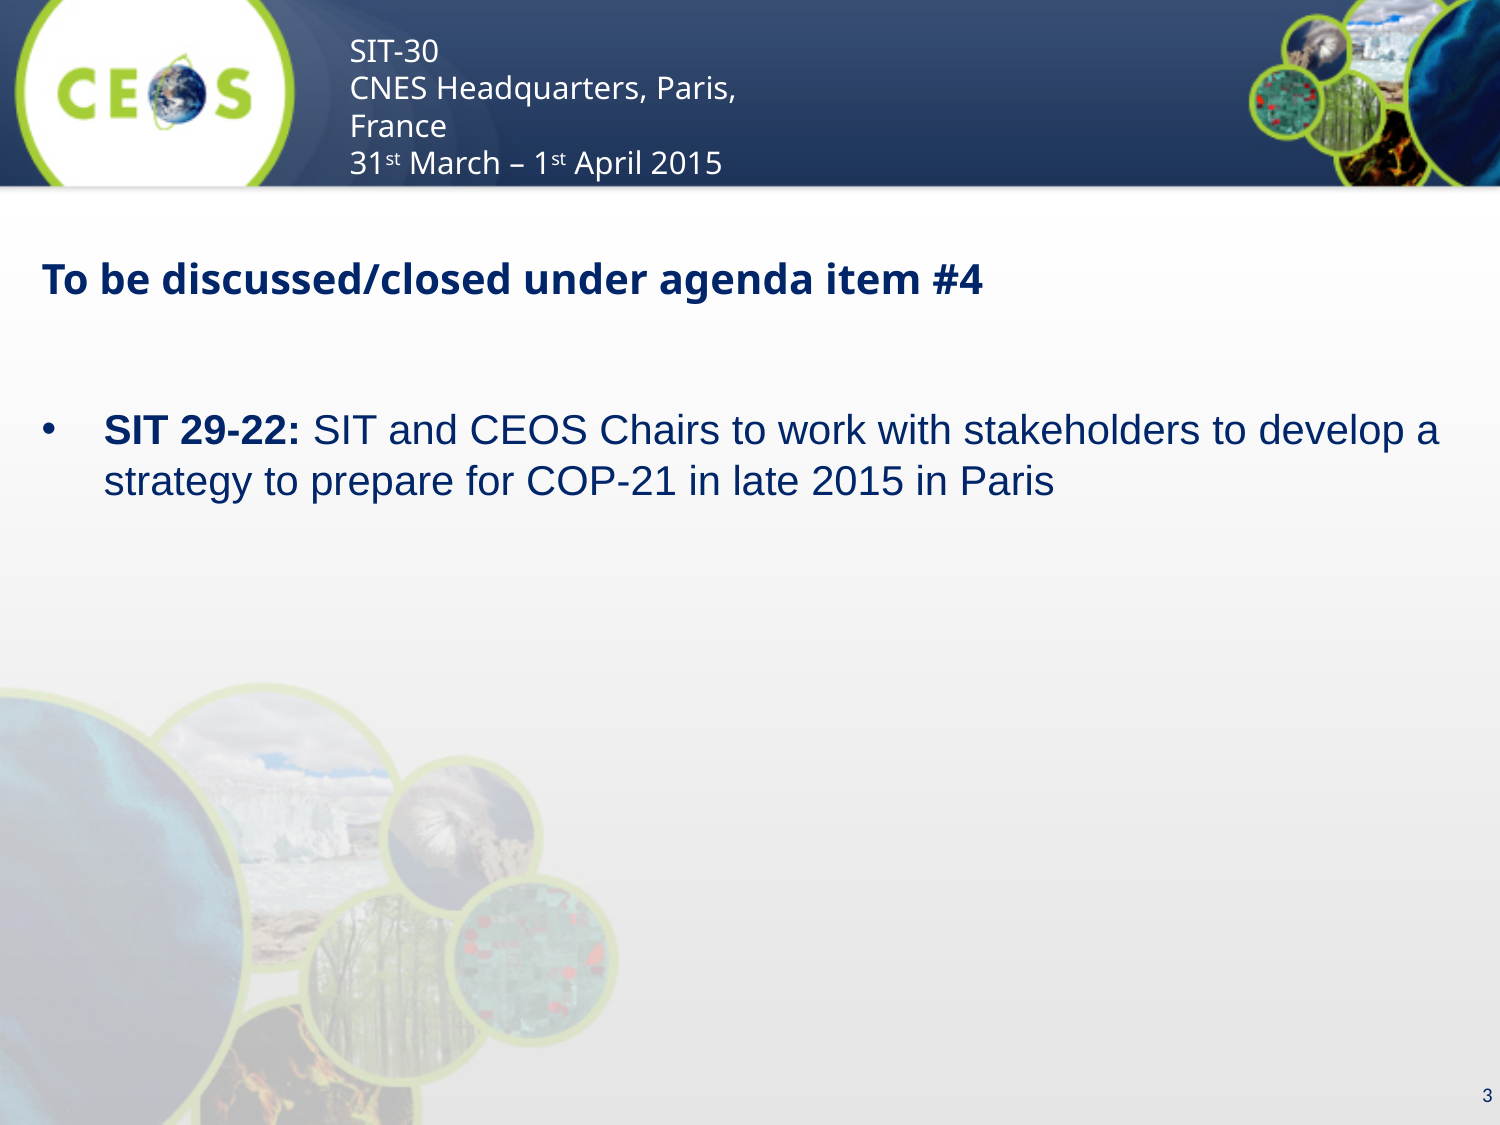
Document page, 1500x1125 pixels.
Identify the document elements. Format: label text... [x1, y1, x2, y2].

picture [0, 0, 1500, 1125]
slide_number 3 [1186, 1073, 1500, 1117]
text_box To be discussed/closed under agenda item #4 SIT 29-22: SIT and CEOS Chairs to work with stakeholders to develop a strategy to prepare for COP-21 in late 2015 in Paris [34, 245, 1463, 561]
